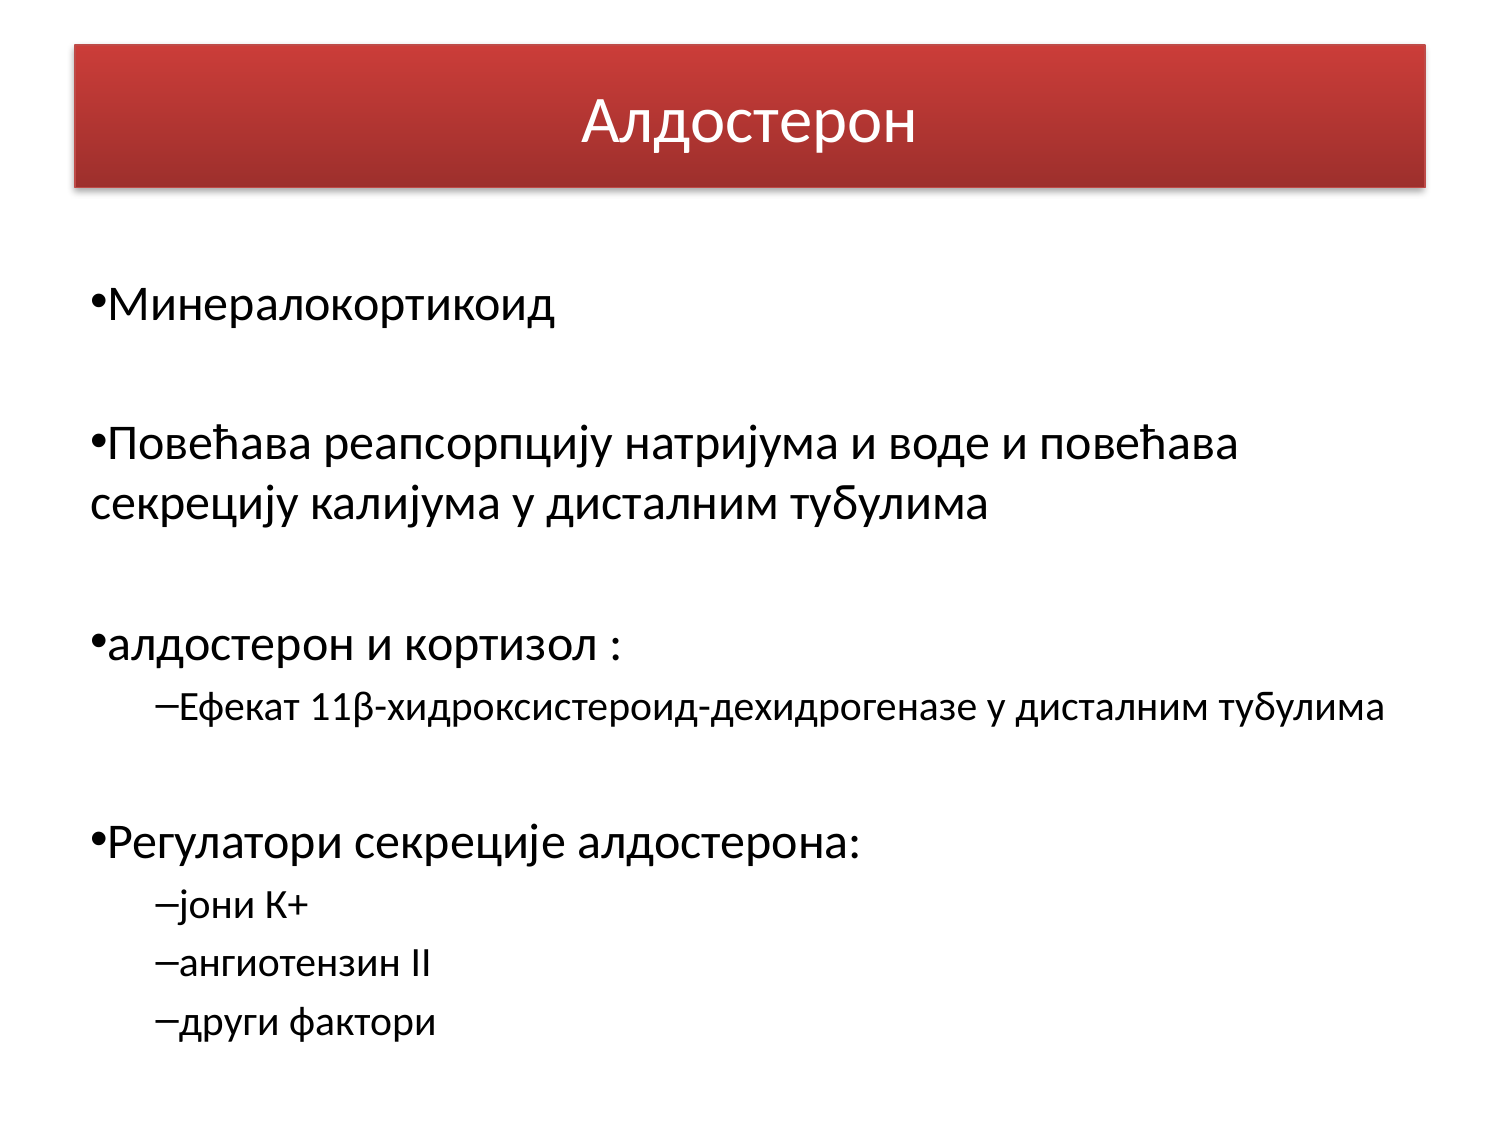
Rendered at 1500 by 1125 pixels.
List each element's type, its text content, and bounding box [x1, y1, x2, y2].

title Алдостерон [74, 44, 1426, 188]
list Минералокортикоид Повећава реапсорпцију натријума и воде и повећава секрецију калијума у дисталним тубулима алдостерон и кортизол : Ефекат 11β-хидроксистероид-дехидрогеназе у дисталним тубулима Регулатори секреције алдостерона: јони К+ ангиотензин II други фактори [75, 262, 1425, 1088]
